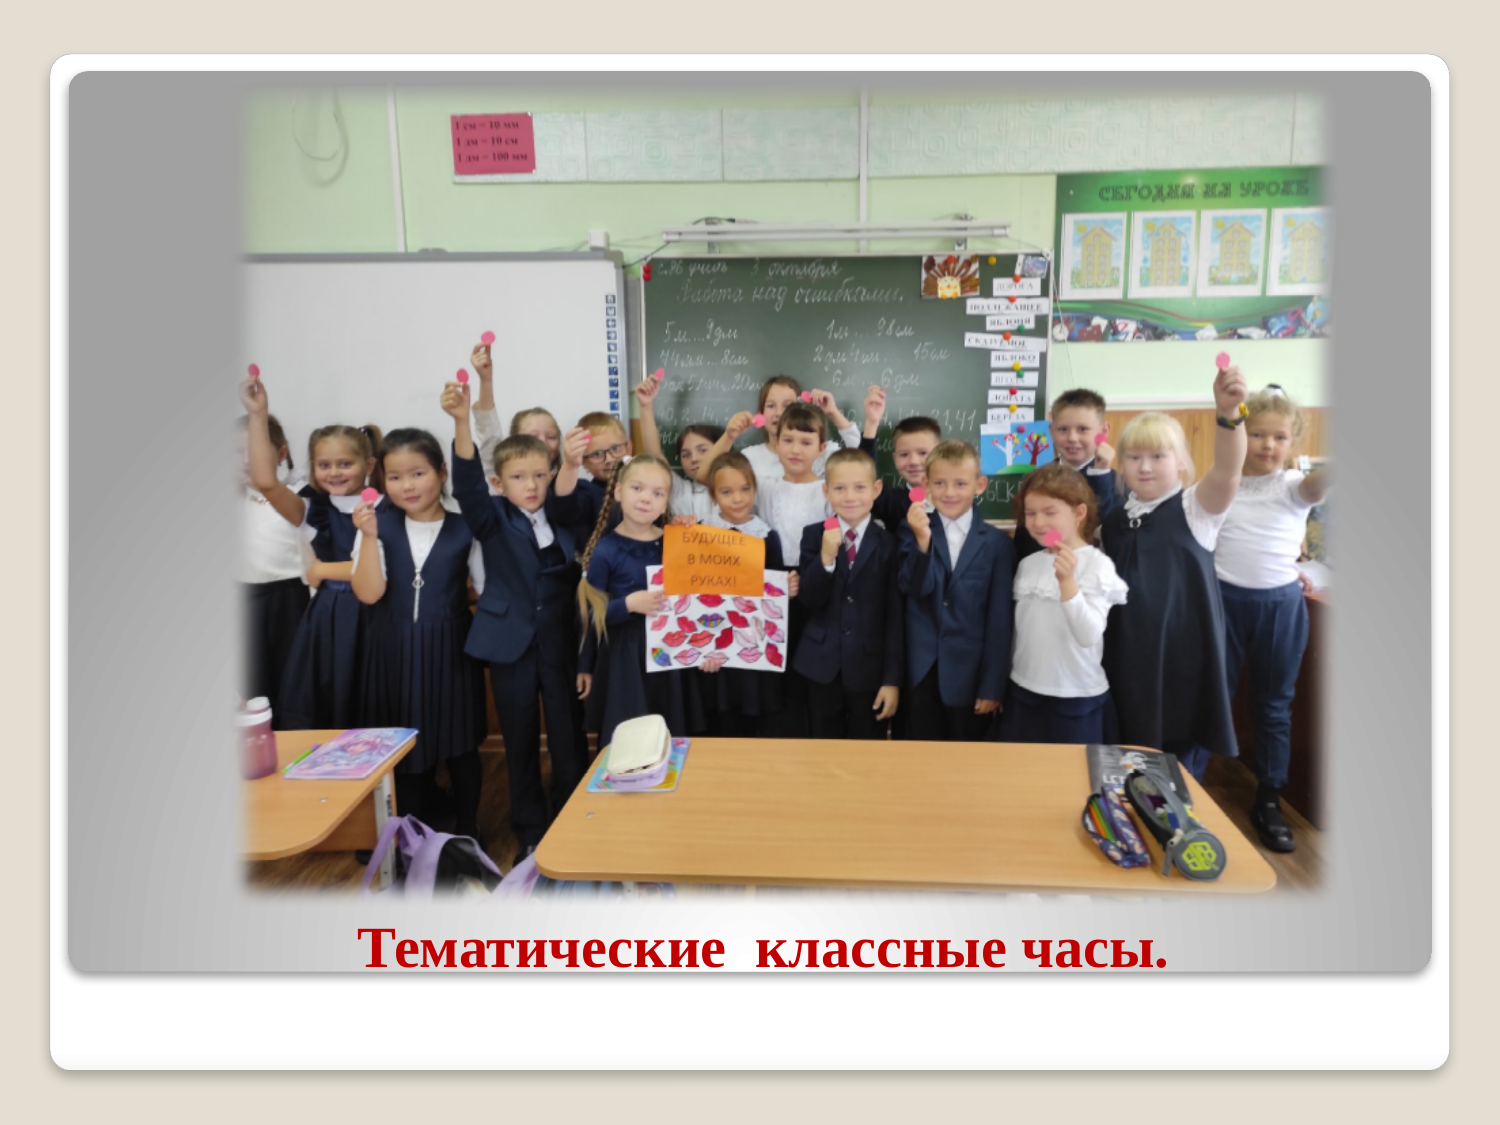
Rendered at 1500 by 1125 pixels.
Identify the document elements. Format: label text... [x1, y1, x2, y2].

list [229, 77, 1341, 910]
title Тематические классные часы. [82, 817, 1425, 990]
